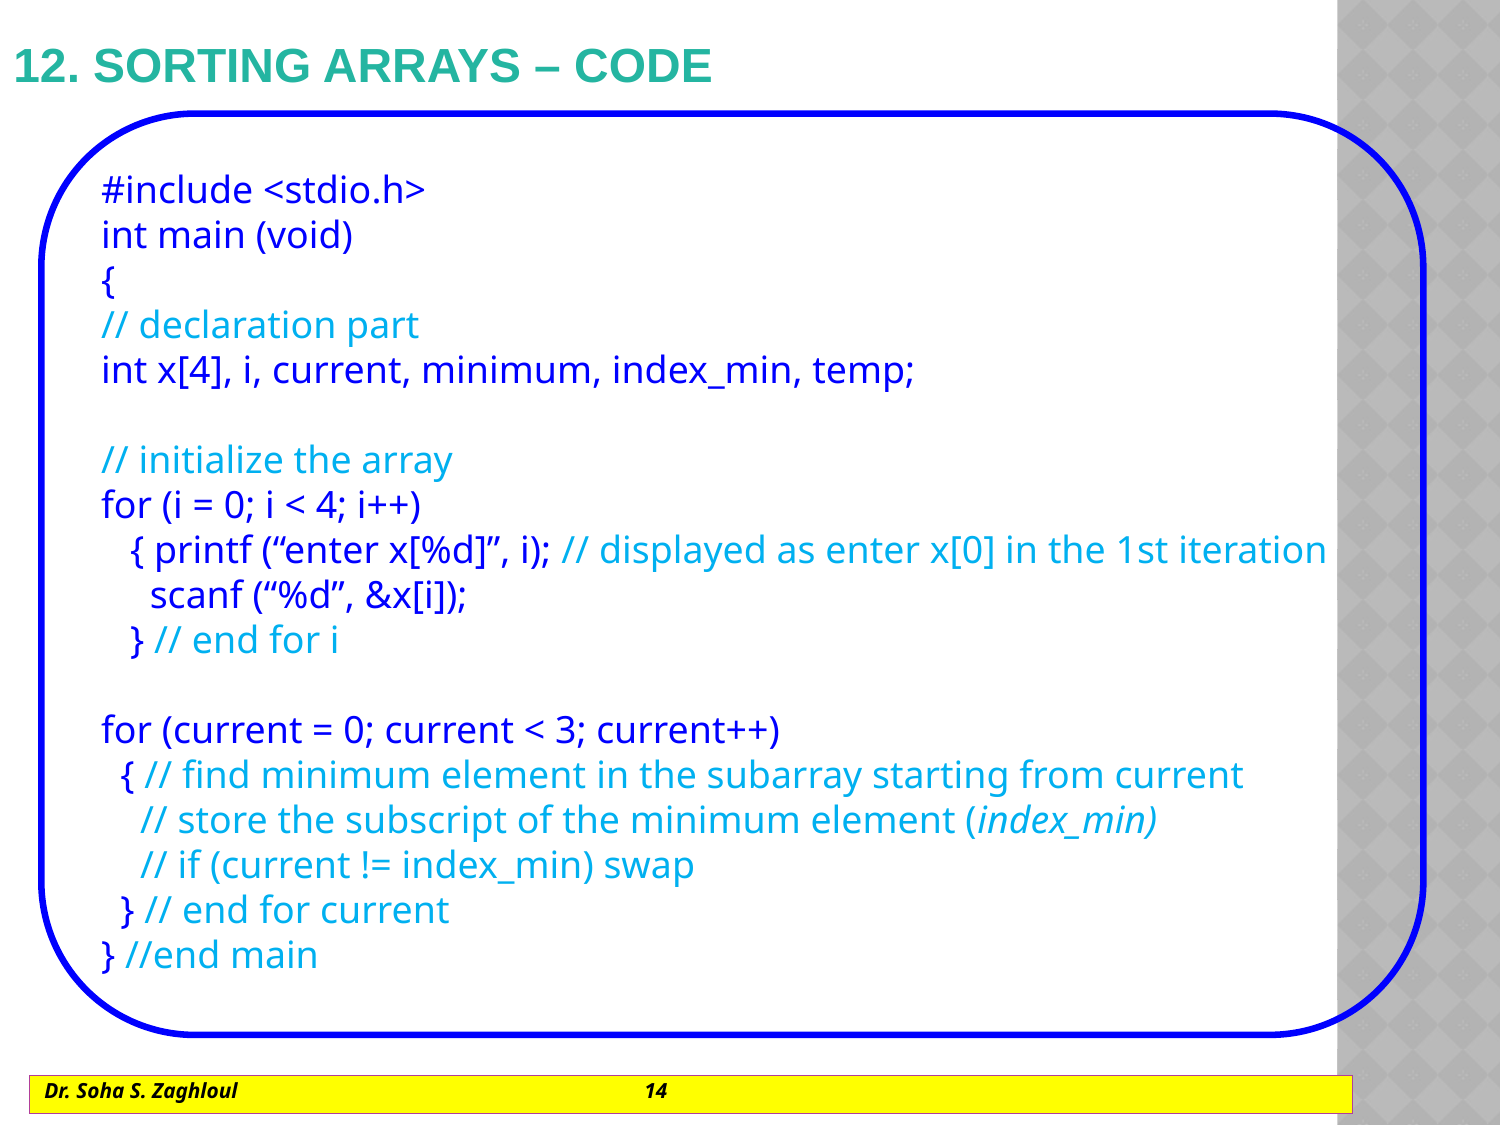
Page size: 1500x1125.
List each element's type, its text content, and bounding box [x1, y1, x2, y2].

text_box Dr. Soha S. Zaghloul 14 [29, 1075, 1353, 1114]
title 12. Sorting arrays – code [5, 19, 1341, 93]
text_box #include <stdio.h> int main (void) { // declaration part int x[4], i, current, minimum, index_min, temp; // initialize the array for (i = 0; i < 4; i++) { printf (“enter x[%d]”, i); // displayed as enter x[0] in the 1st iteration scanf (“%d”, &x[i]); } // end for i for (current = 0; current < 3; current++) { // find minimum element in the subarray starting from current // store the subscript of the minimum element (index_min) // if (current != index_min) swap } // end for current } //end main [38, 110, 1427, 1039]
